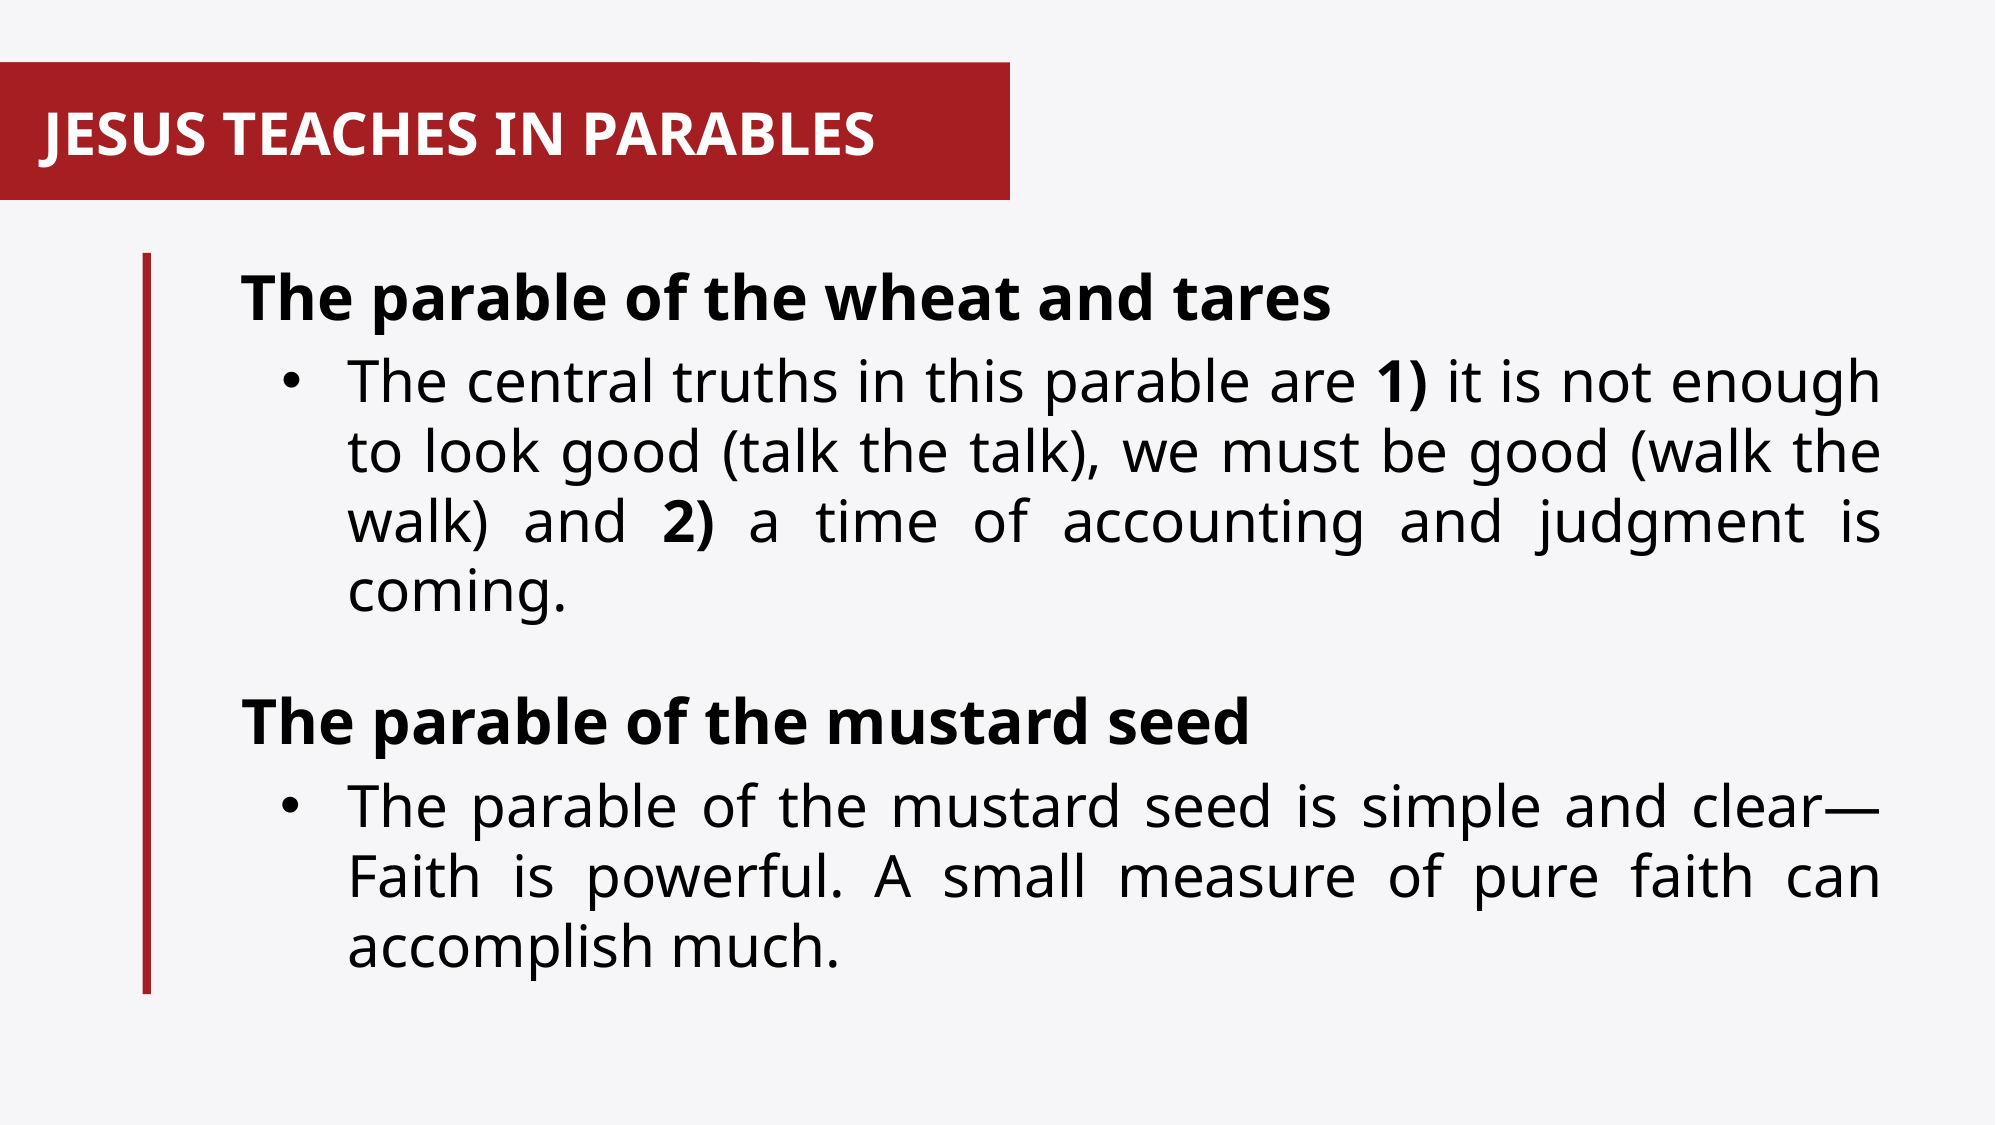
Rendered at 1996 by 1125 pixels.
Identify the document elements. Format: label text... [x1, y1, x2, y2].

subtitle The parable of the wheat and tares The central truths in this parable are 1) it is not enough to look good (talk the talk), we must be good (walk the walk) and 2) a time of accounting and judgment is coming. The parable of the mustard seed The parable of the mustard seed is simple and clear—Faith is powerful. A small measure of pure faith can accomplish much. [210, 249, 1898, 1063]
title JESUS TEACHES IN PARABLES [0, 62, 1010, 200]
